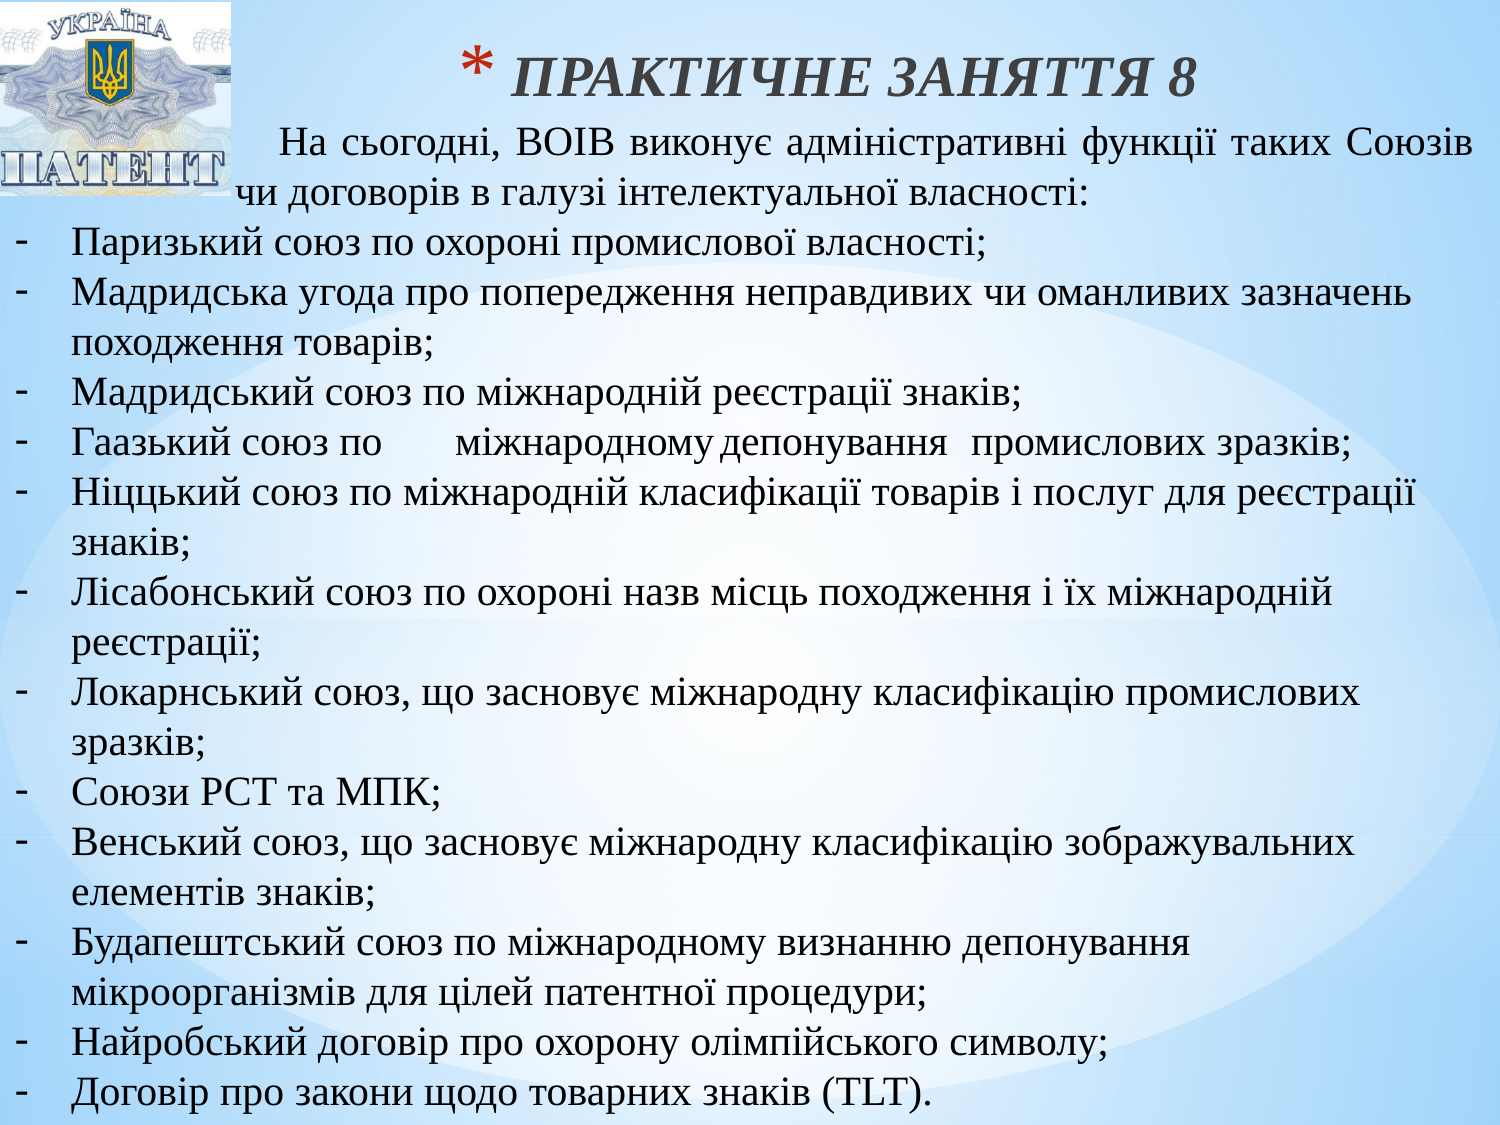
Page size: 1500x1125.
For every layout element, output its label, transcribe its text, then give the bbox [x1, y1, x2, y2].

text_box ПРАКТИЧНЕ ЗАНЯТТЯ 8 [236, 30, 1427, 106]
text_box На сьогодні, ВОІВ виконує адміністративні функції таких Союзів чи договорів в галузі інтелектуальної власності: Паризький союз по охороні промислової власності; Мадридська угода про попередження неправдивих чи оманливих зазначень походження товарів; Мадридський союз по міжнародній реєстрації знаків; Гаазький союз по міжнародному депонування промислових зразків; Ніццький союз по міжнародній класифікації товарів і послуг для реєстрації знаків; Лісабонський союз по охороні назв місць походження і їх міжнародній реєстрації; Локарнський союз, що засновує міжнародну класифікацію промислових зразків; Союзи РСТ та МПК; Венський союз, що засновує міжнародну класифікацію зображувальних елементів знаків; Будапештський союз по міжнародному визнанню депонування мікроорганізмів для цілей патентної процедури; Найробський договір про охорону олімпійського символу; Договір про закони щодо товарних знаків (TLT). [0, 106, 1500, 1122]
picture [0, 2, 231, 197]
